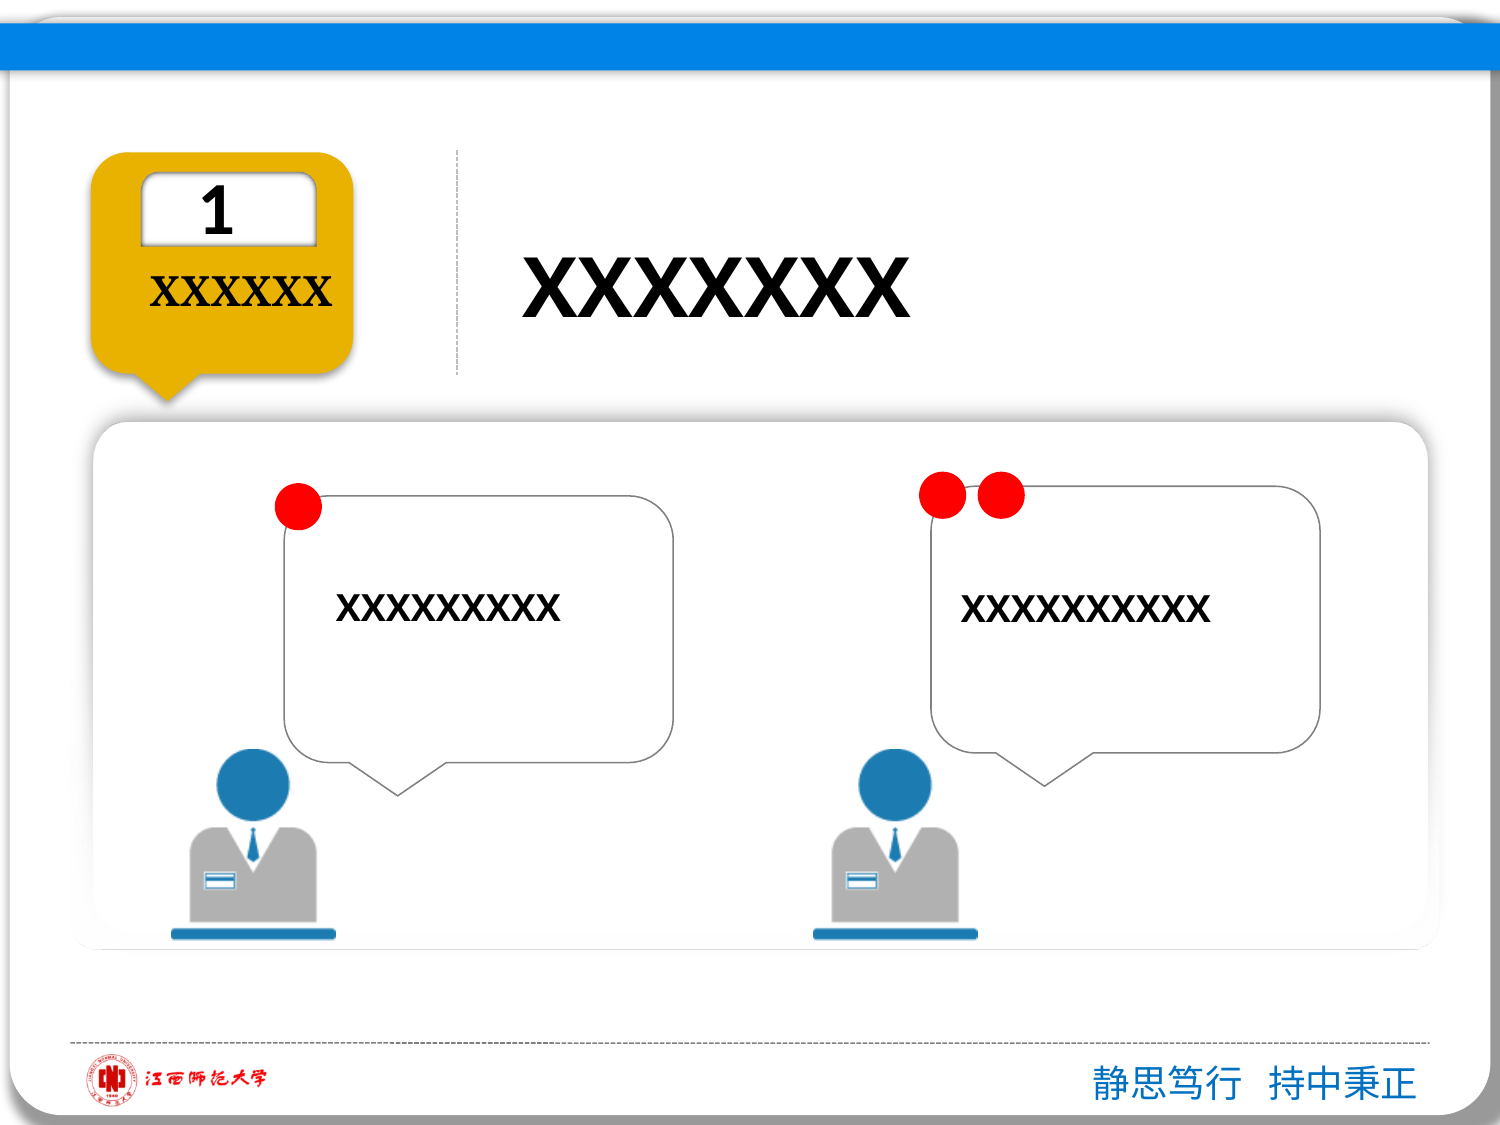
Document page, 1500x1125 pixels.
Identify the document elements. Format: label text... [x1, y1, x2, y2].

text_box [813, 471, 1342, 941]
picture [64, 386, 1457, 964]
text_box [0, 21, 1500, 73]
picture [82, 1046, 270, 1113]
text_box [70, 152, 354, 374]
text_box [170, 482, 674, 941]
text_box XXXXXXX [507, 218, 1500, 342]
